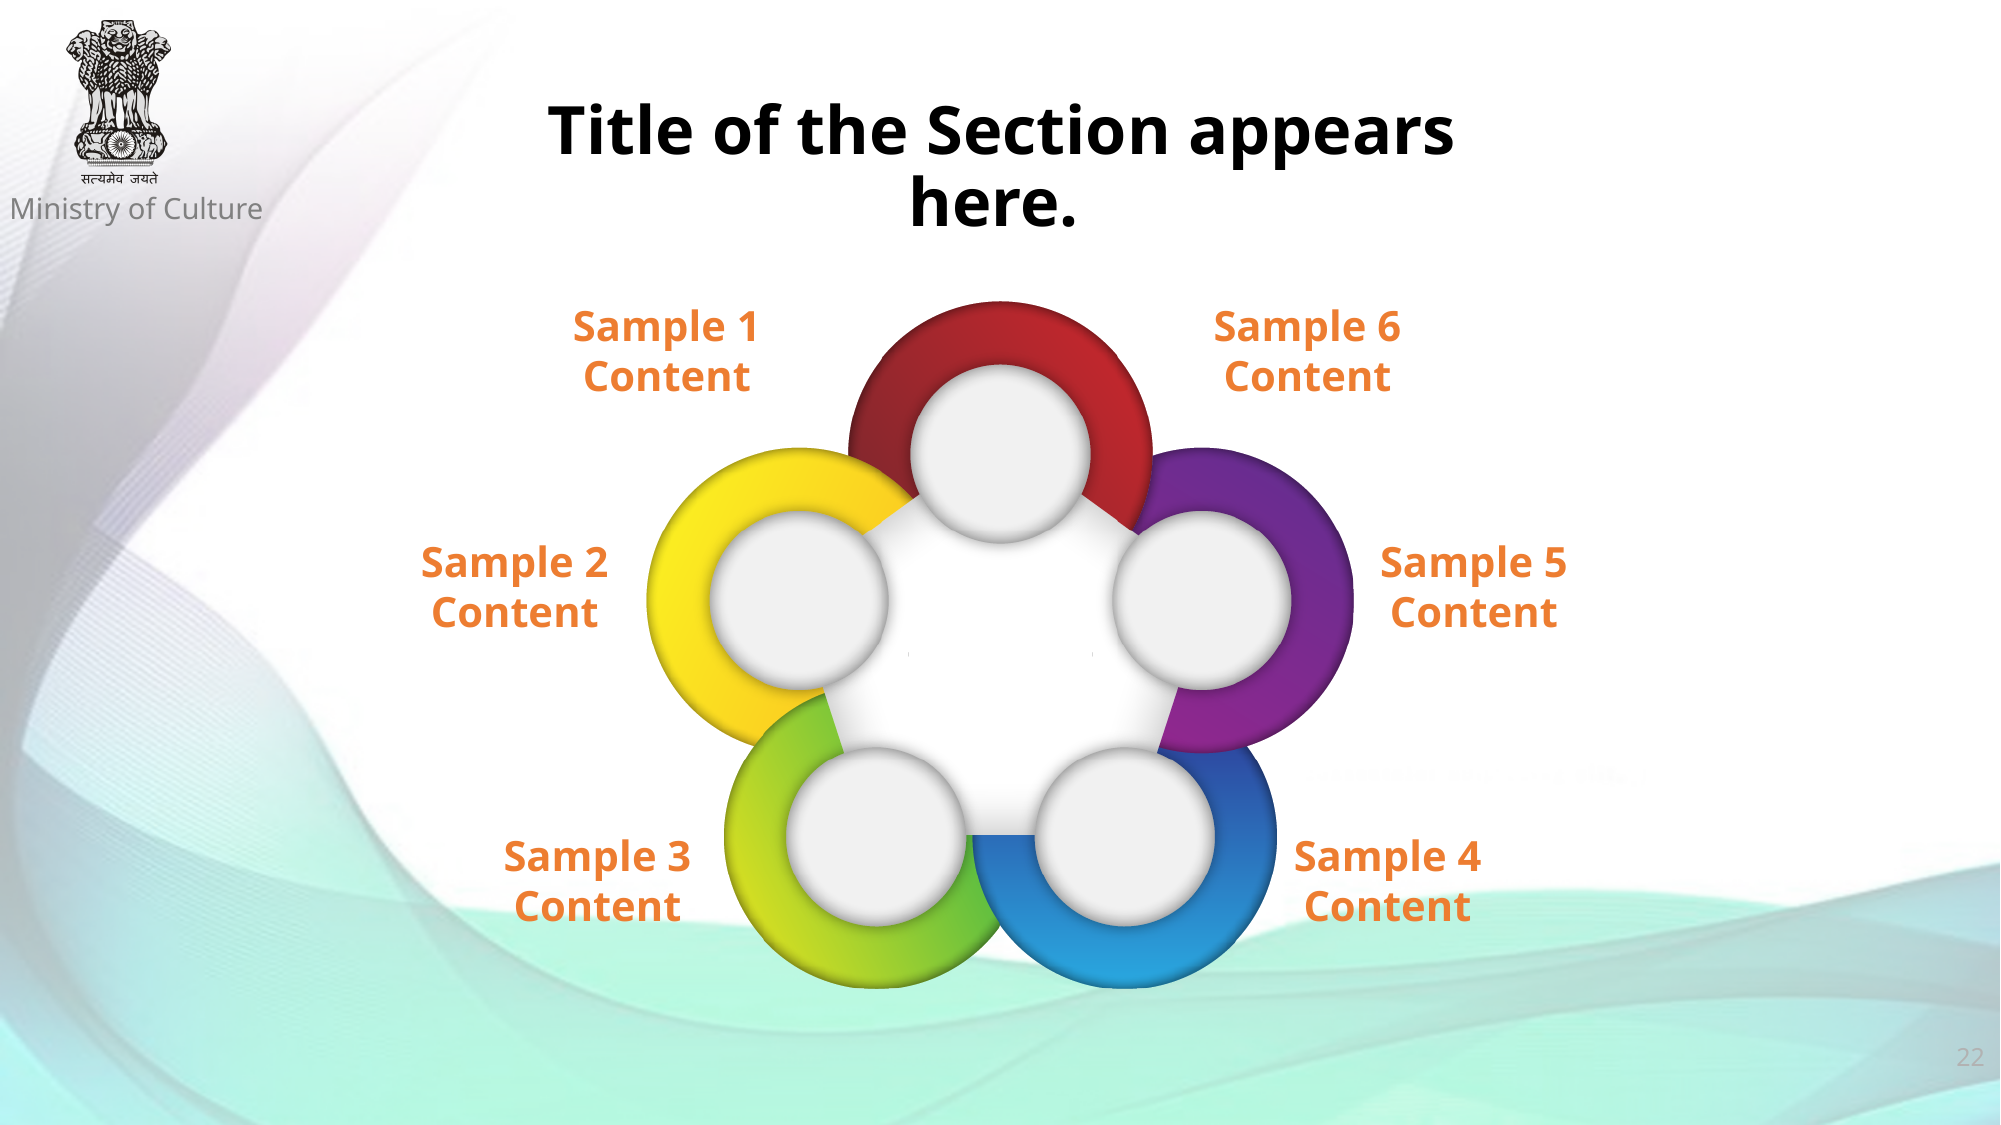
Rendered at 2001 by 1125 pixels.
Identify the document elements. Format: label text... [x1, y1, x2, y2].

text_box Sample 3 Content [325, 822, 646, 938]
slide_number 22 [1550, 1028, 2000, 1089]
picture [66, 20, 171, 184]
text_box Sample 2 Content [242, 528, 646, 644]
text_box Sample 5 Content [1354, 528, 1747, 644]
text_box Sample 4 Content [1354, 822, 1661, 938]
text_box Sample 1 Content [394, 292, 940, 408]
text_box Sample 6 Content [1035, 292, 1580, 408]
text_box Title of the Section appears here. [491, 89, 1513, 249]
picture [646, 300, 1354, 989]
